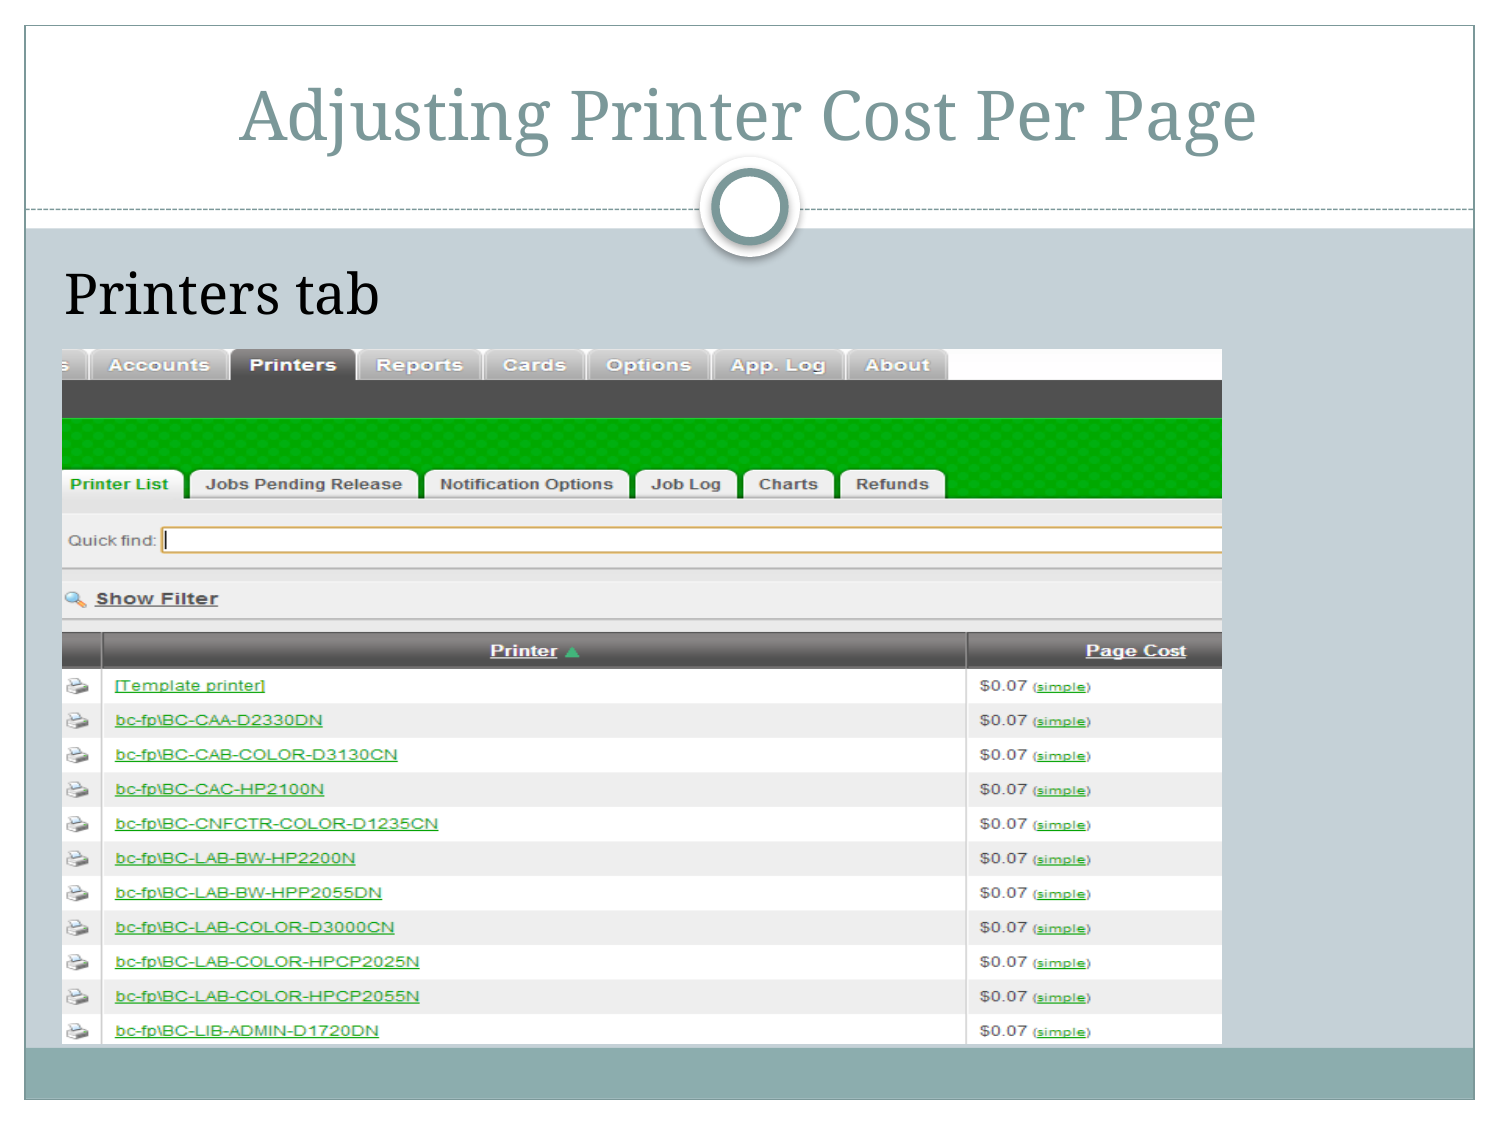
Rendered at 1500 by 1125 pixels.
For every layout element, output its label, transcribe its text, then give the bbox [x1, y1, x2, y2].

picture [62, 349, 1222, 1044]
title Adjusting Printer Cost Per Page [49, 37, 1450, 162]
list Printers tab [49, 250, 1445, 1001]
